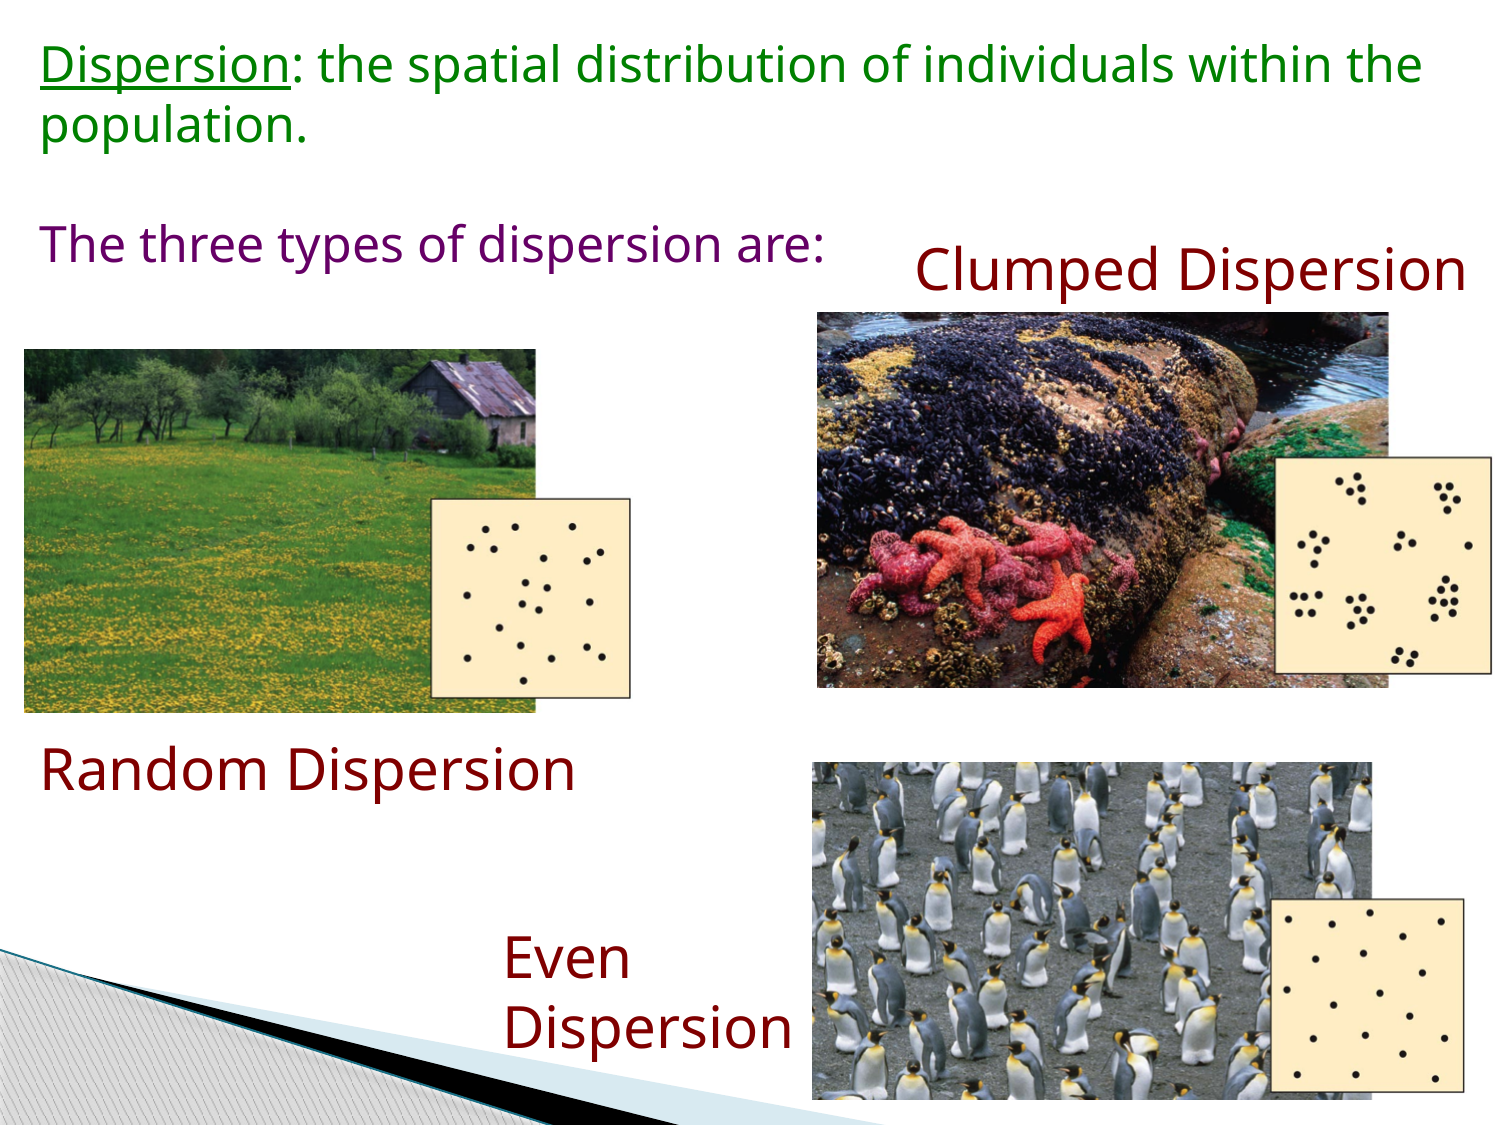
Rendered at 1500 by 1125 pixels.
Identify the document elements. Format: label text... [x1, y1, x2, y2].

picture [812, 762, 1469, 1101]
text_box Clumped Dispersion [900, 224, 1500, 310]
text_box Even Dispersion [487, 912, 806, 1068]
text_box Dispersion: the spatial distribution of individuals within the population. The three types of dispersion are: [24, 24, 1475, 280]
picture [24, 349, 635, 713]
picture [817, 312, 1498, 688]
text_box Random Dispersion [24, 725, 600, 810]
